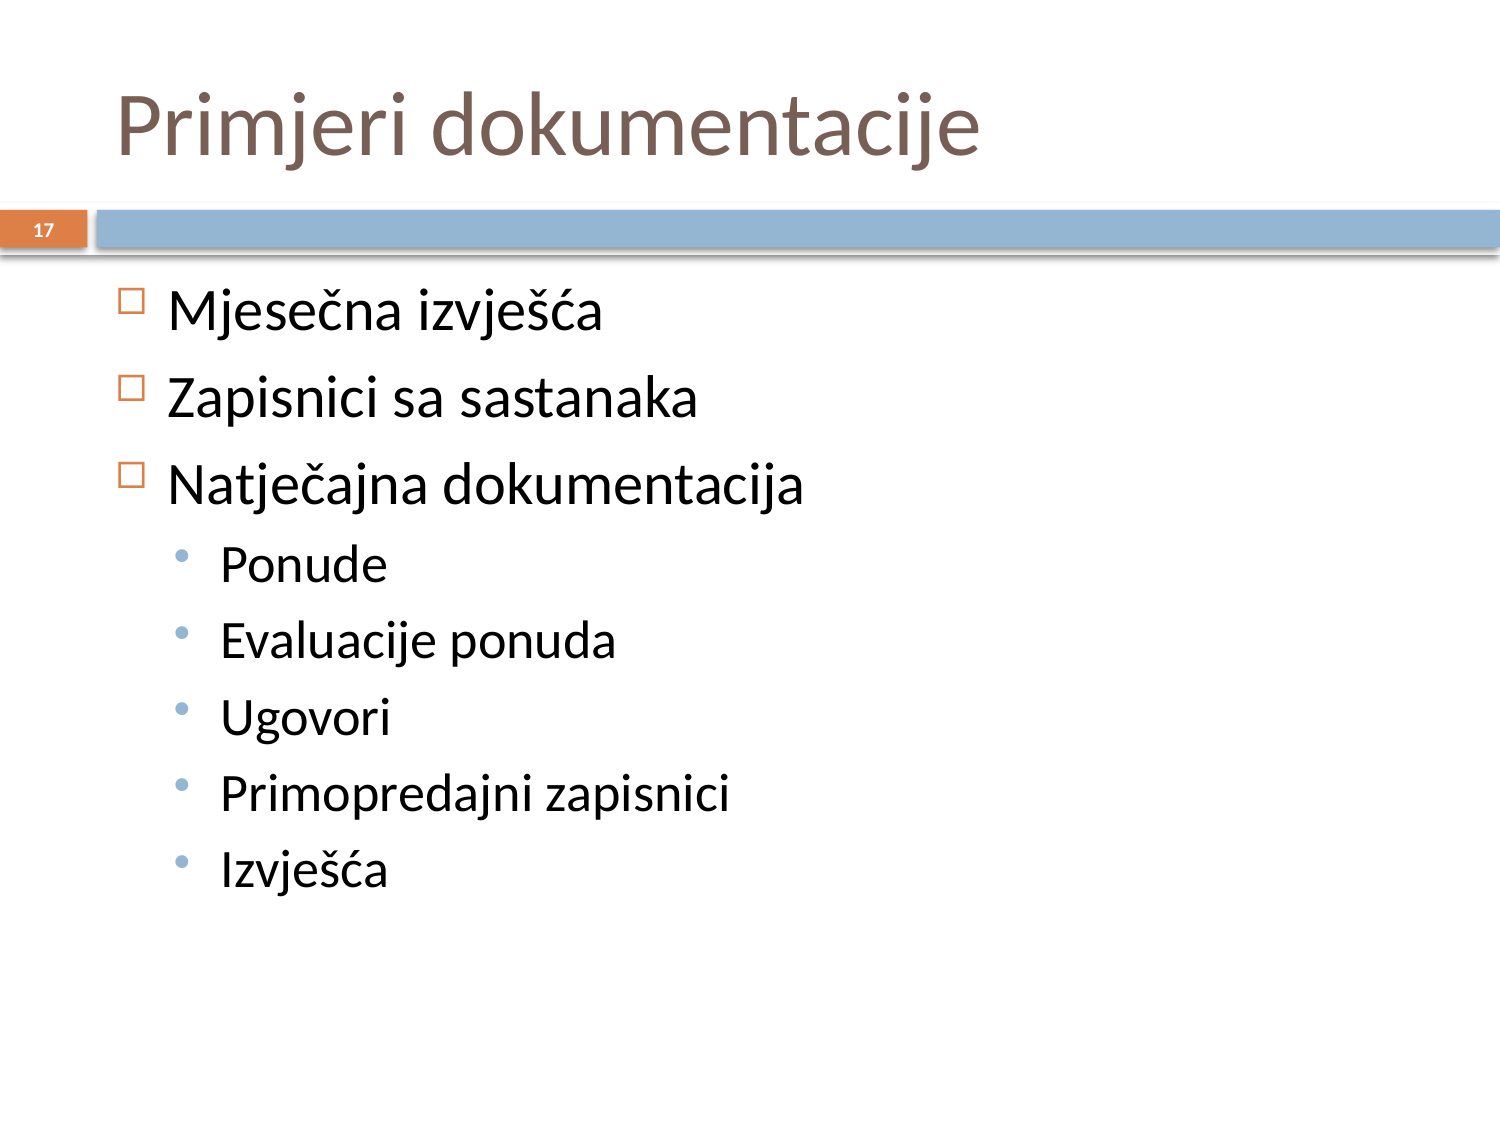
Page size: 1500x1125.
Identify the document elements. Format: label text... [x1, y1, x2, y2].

list Mjesečna izvješća Zapisnici sa sastanaka Natječajna dokumentacija Ponude Evaluacije ponuda Ugovori Primopredajni zapisnici Izvješća [100, 262, 1439, 1001]
title Primjeri dokumentacije [100, 37, 1439, 201]
slide_number 17 [0, 208, 88, 249]
